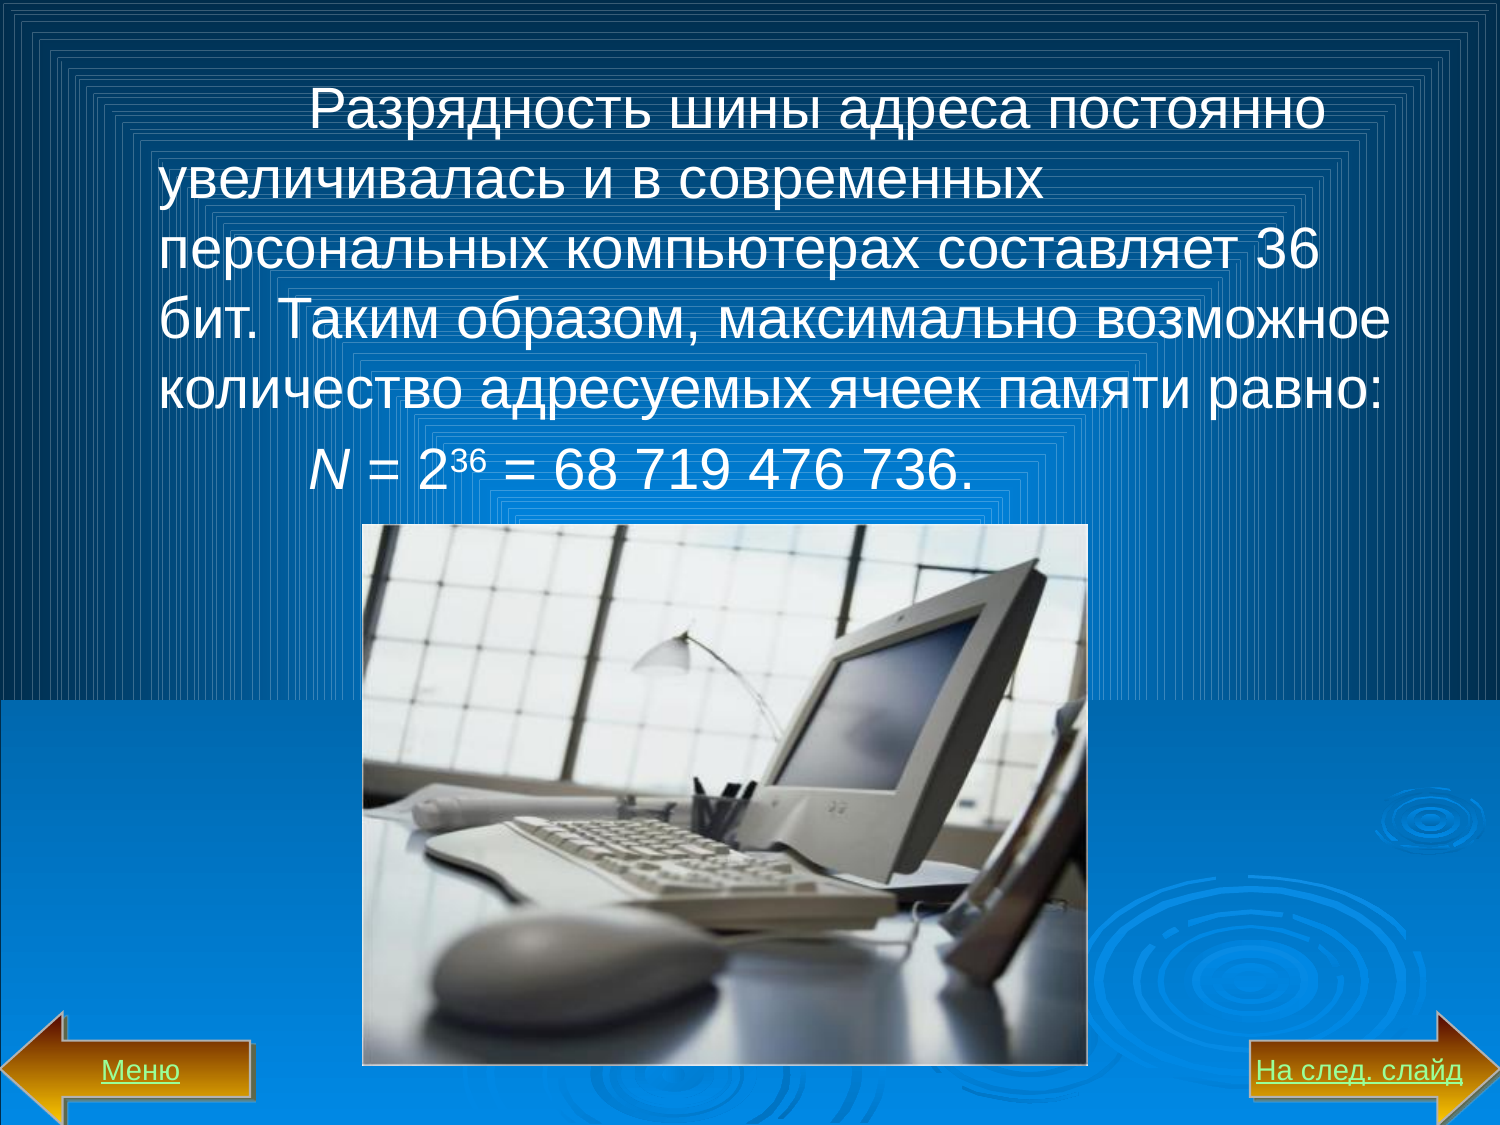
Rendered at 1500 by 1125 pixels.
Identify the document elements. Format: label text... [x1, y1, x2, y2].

list Разрядность шины адреса постоянно увеличивалась и в современных персональных компьютерах составляет 36 бит. Таким образом, максимально возможное количество адресуемых ячеек памяти равно: N = 236 = 68 719 476 736. [87, 62, 1438, 513]
picture [362, 524, 1088, 1066]
text_box Меню [0, 1012, 250, 1125]
text_box На след. слайд [1250, 1012, 1500, 1125]
